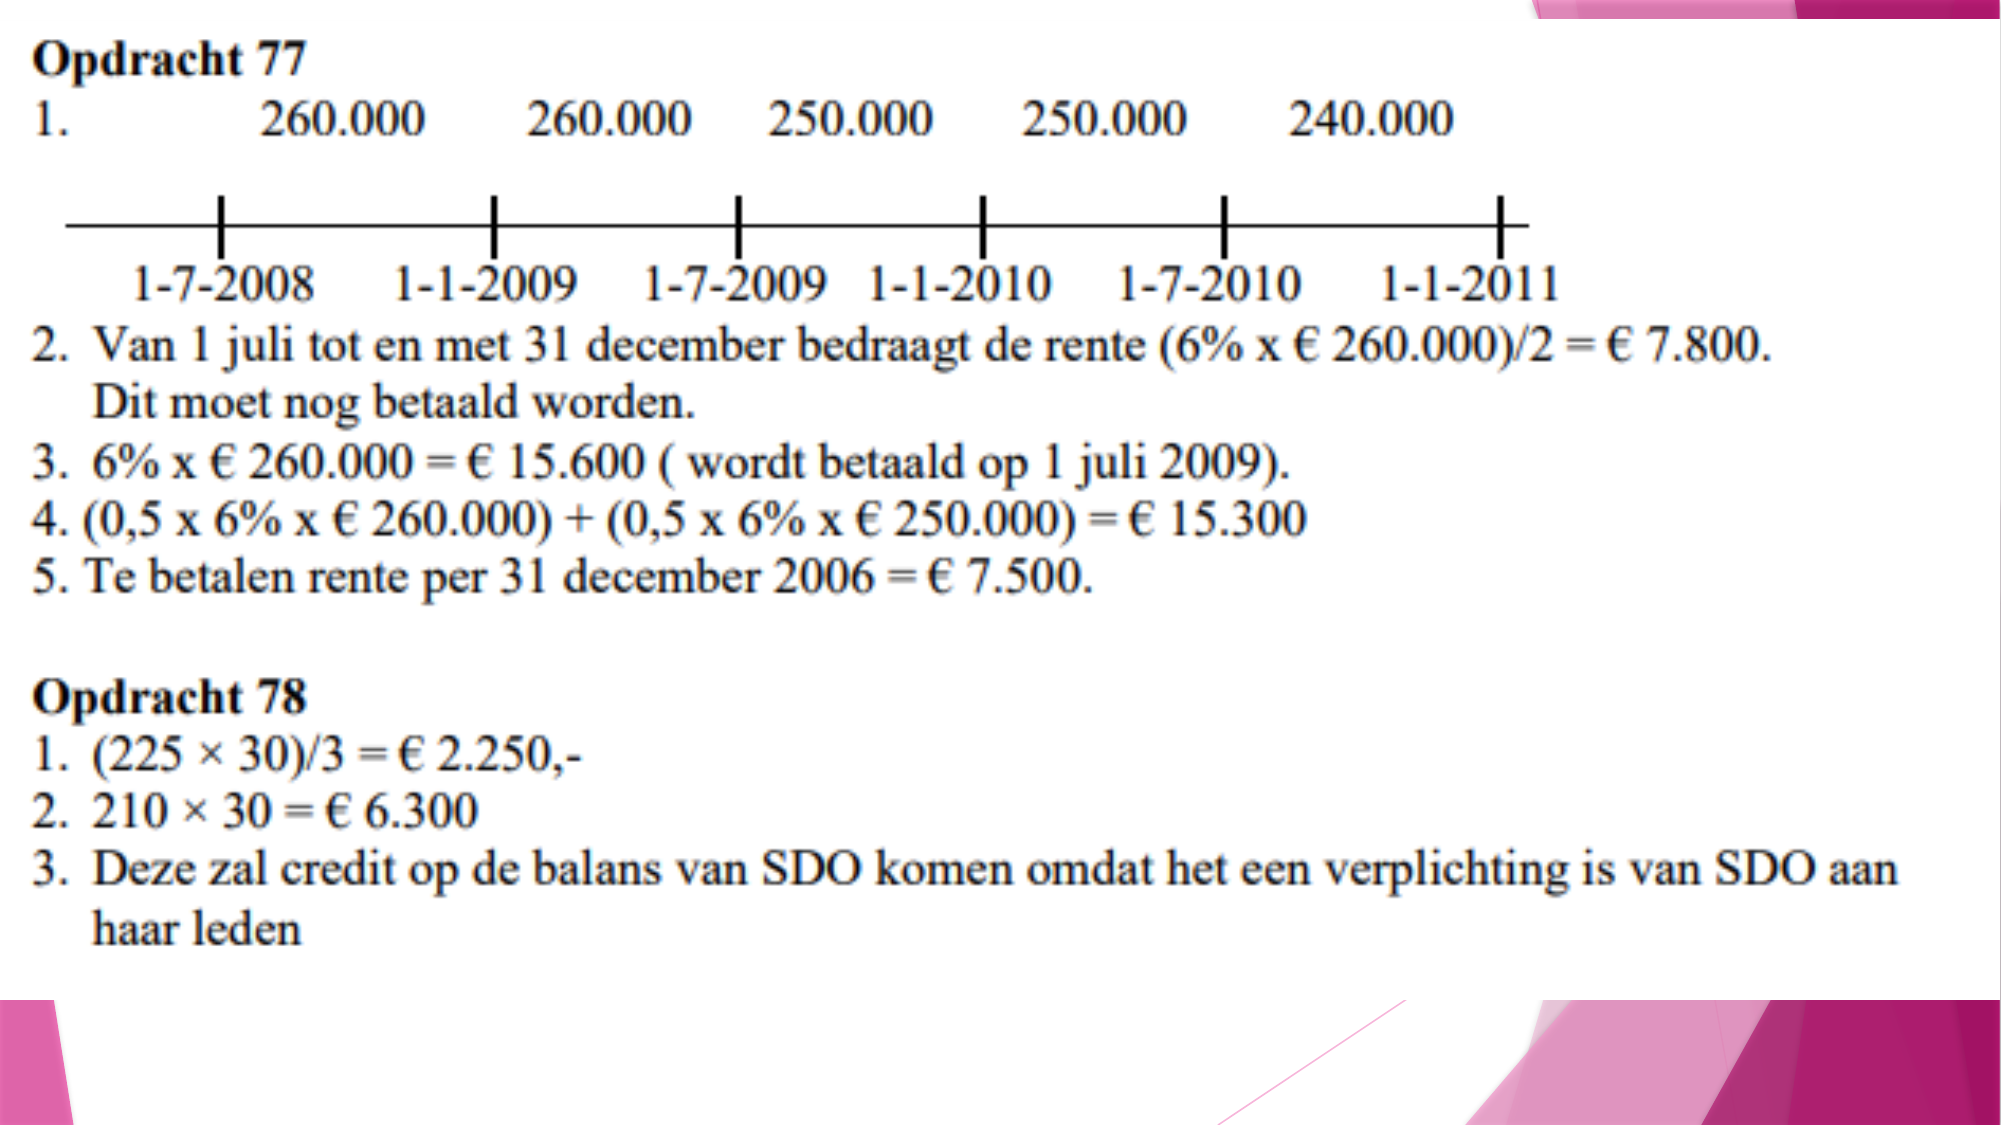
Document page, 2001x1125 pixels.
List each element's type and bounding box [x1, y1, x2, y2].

picture [0, 0, 2000, 1001]
